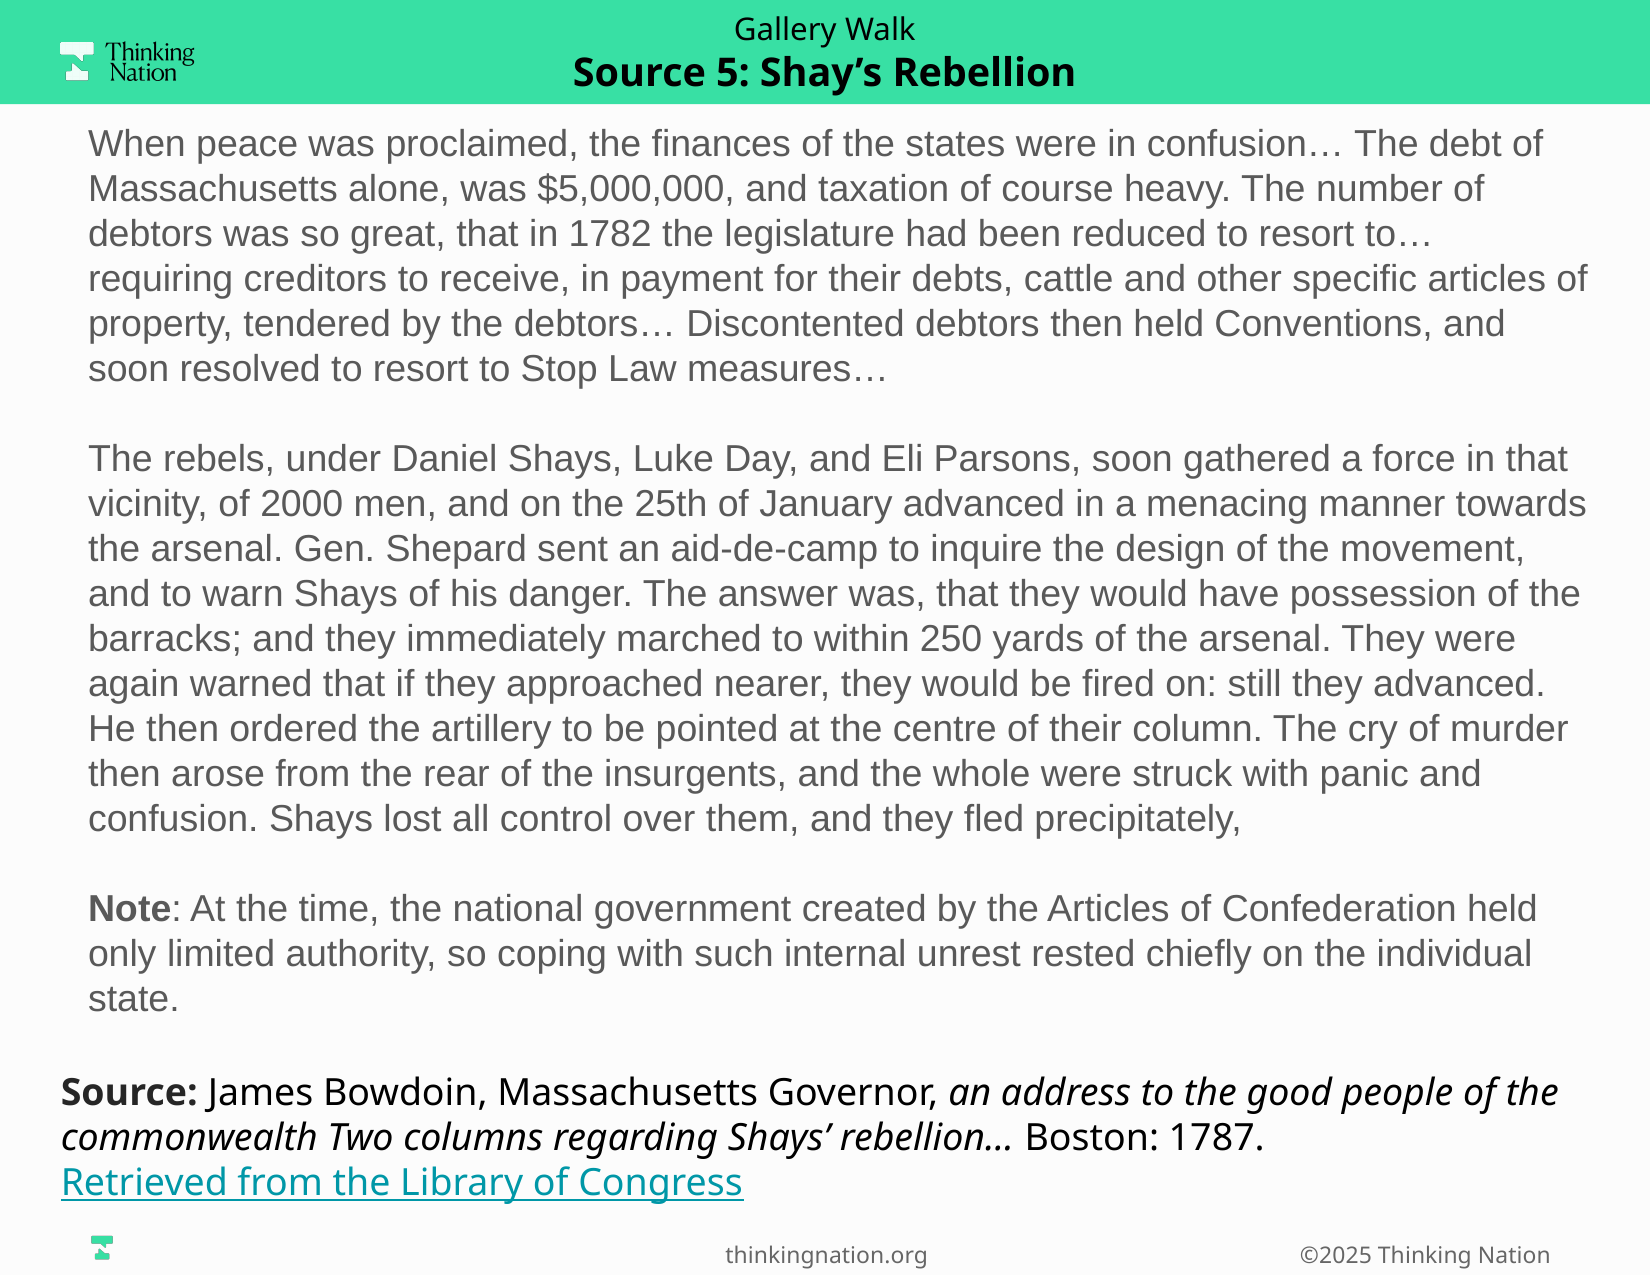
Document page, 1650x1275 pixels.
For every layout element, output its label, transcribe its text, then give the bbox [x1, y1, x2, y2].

text_box When peace was proclaimed, the finances of the states were in confusion… The debt of Massachusetts alone, was $5,000,000, and taxation of course heavy. The number of debtors was so great, that in 1782 the legislature had been reduced to resort to… requiring creditors to receive, in payment for their debts, cattle and other specific articles of property, tendered by the debtors… Discontented debtors then held Conventions, and soon resolved to resort to Stop Law measures… The rebels, under Daniel Shays, Luke Day, and Eli Parsons, soon gathered a force in that vicinity, of 2000 men, and on the 25th of January advanced in a menacing manner towards the arsenal. Gen. Shepard sent an aid-de-camp to inquire the design of the movement, and to warn Shays of his danger. The answer was, that they would have possession of the barracks; and they immediately marched to within 250 yards of the arsenal. They were again warned that if they approached nearer, they would be fired on: still they advanced. He then ordered the artillery to be pointed at the centre of their column. The cry of murder then arose from the rear of the insurgents, and the whole were struck with panic and confusion. Shays lost all control over them, and they fled precipitately, Note: At the time, the national government created by the Articles of Confederation held only limited authority, so coping with such internal unrest rested chiefly on the individual state. [73, 104, 1604, 1038]
text_box Source: James Bowdoin, Massachusetts Governor, an address to the good people of the commonwealth Two columns regarding Shays’ rebellion… Boston: 1787. Retrieved from the Library of Congress [45, 1053, 1649, 1225]
text_box Gallery Walk Source 5: Shay’s Rebellion [0, 0, 1650, 105]
picture [45, 29, 200, 93]
picture [85, 1230, 119, 1264]
text_box thinkingnation.org [631, 1225, 1023, 1264]
text_box ©2025 Thinking Nation [1176, 1225, 1568, 1264]
